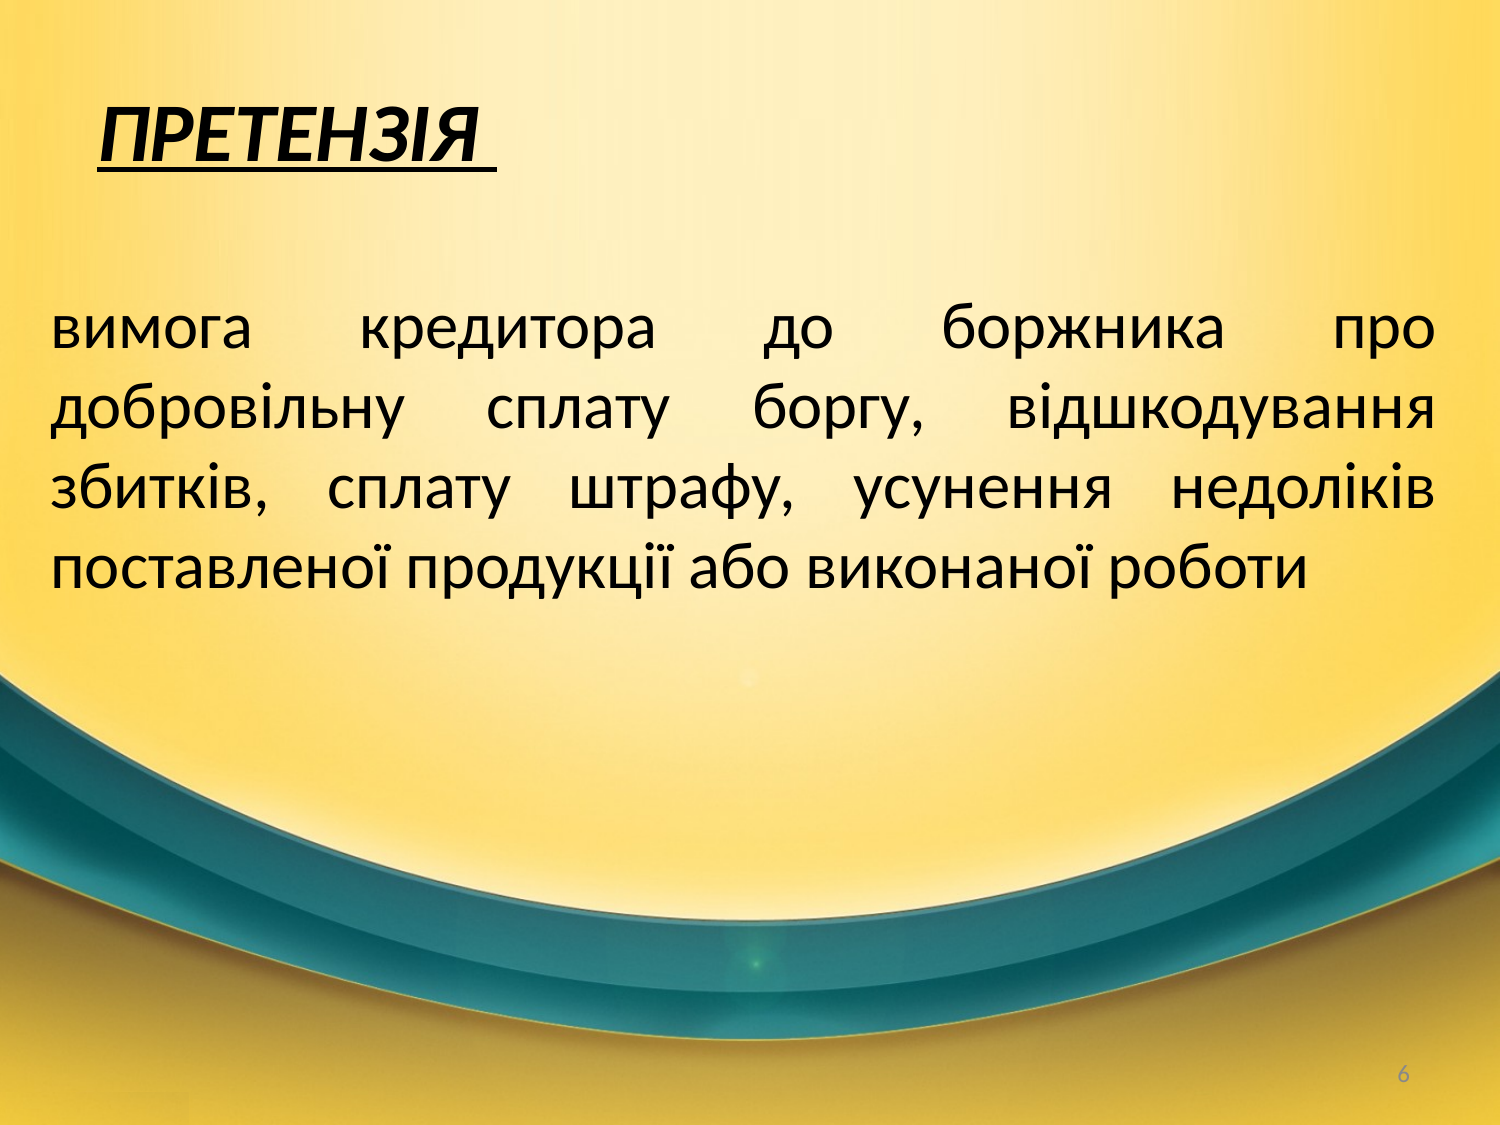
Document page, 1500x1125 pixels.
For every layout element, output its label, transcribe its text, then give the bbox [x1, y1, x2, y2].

slide_number 6 [1074, 1042, 1425, 1103]
list вимога кредитора до боржника про добровільну сплату боргу, відшкодування збитків, сплату штрафу, усунення недоліків поставленої продукції або виконаної роботи [35, 234, 1454, 610]
picture [0, 0, 1500, 1125]
title Претензія [82, 70, 1357, 234]
